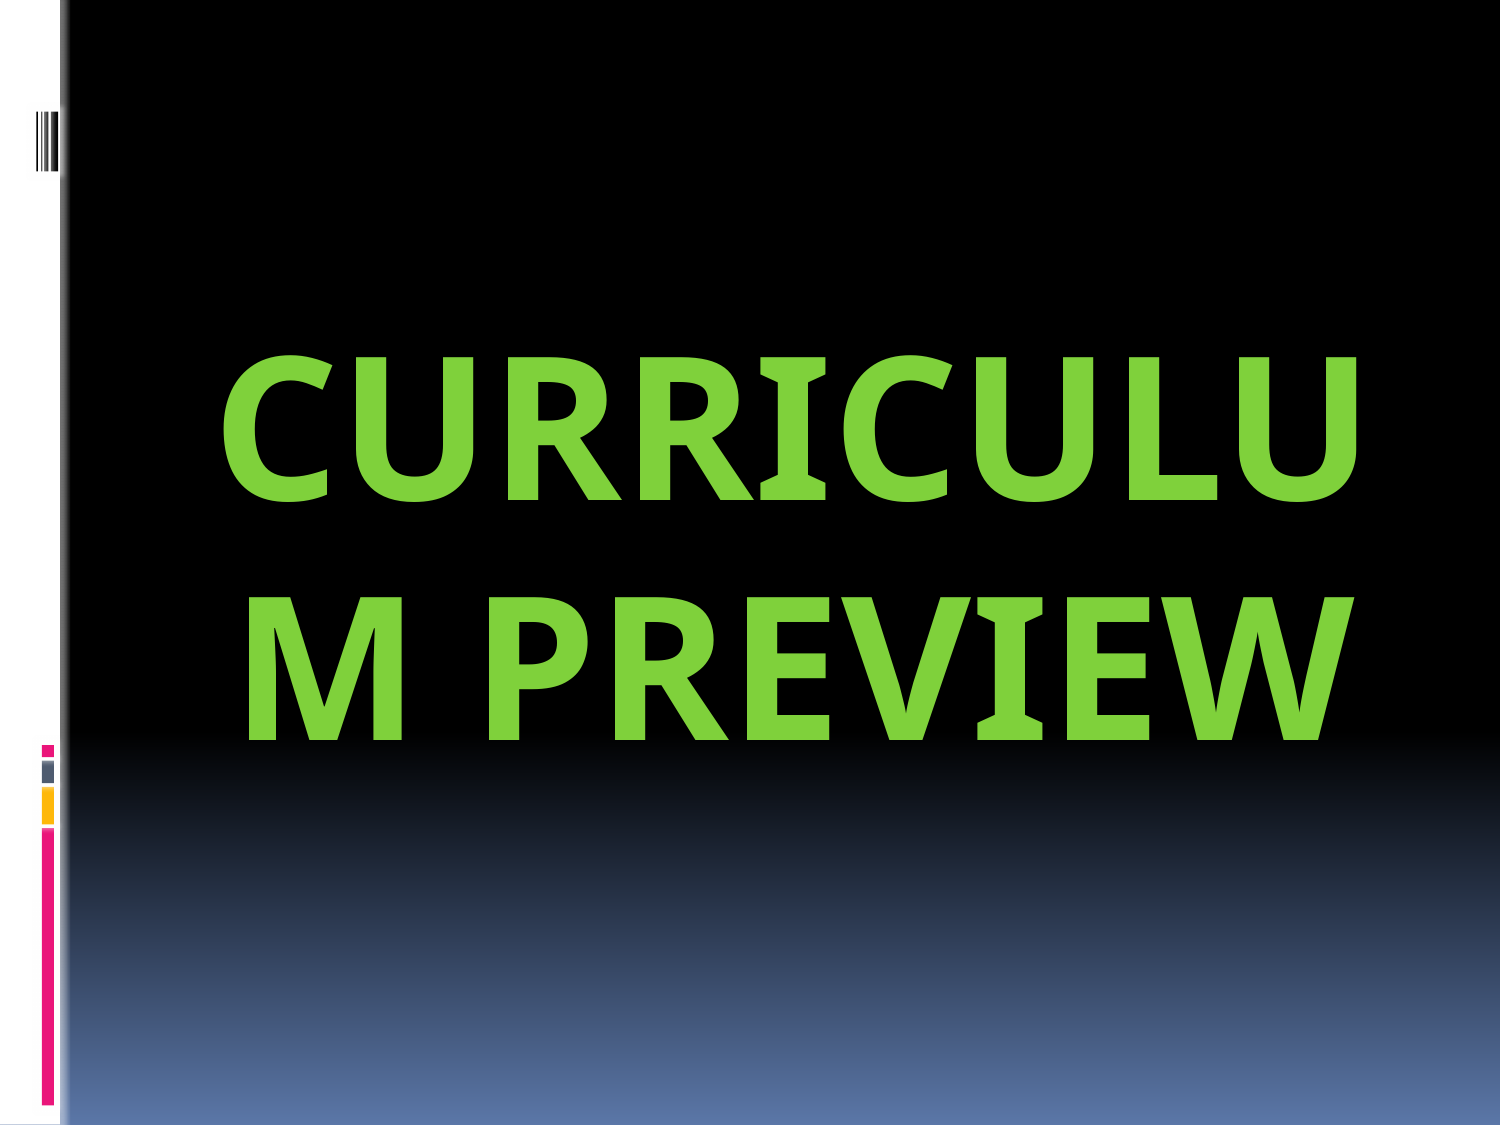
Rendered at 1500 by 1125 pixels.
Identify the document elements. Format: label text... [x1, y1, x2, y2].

list Curriculum Preview [150, 292, 1425, 1043]
